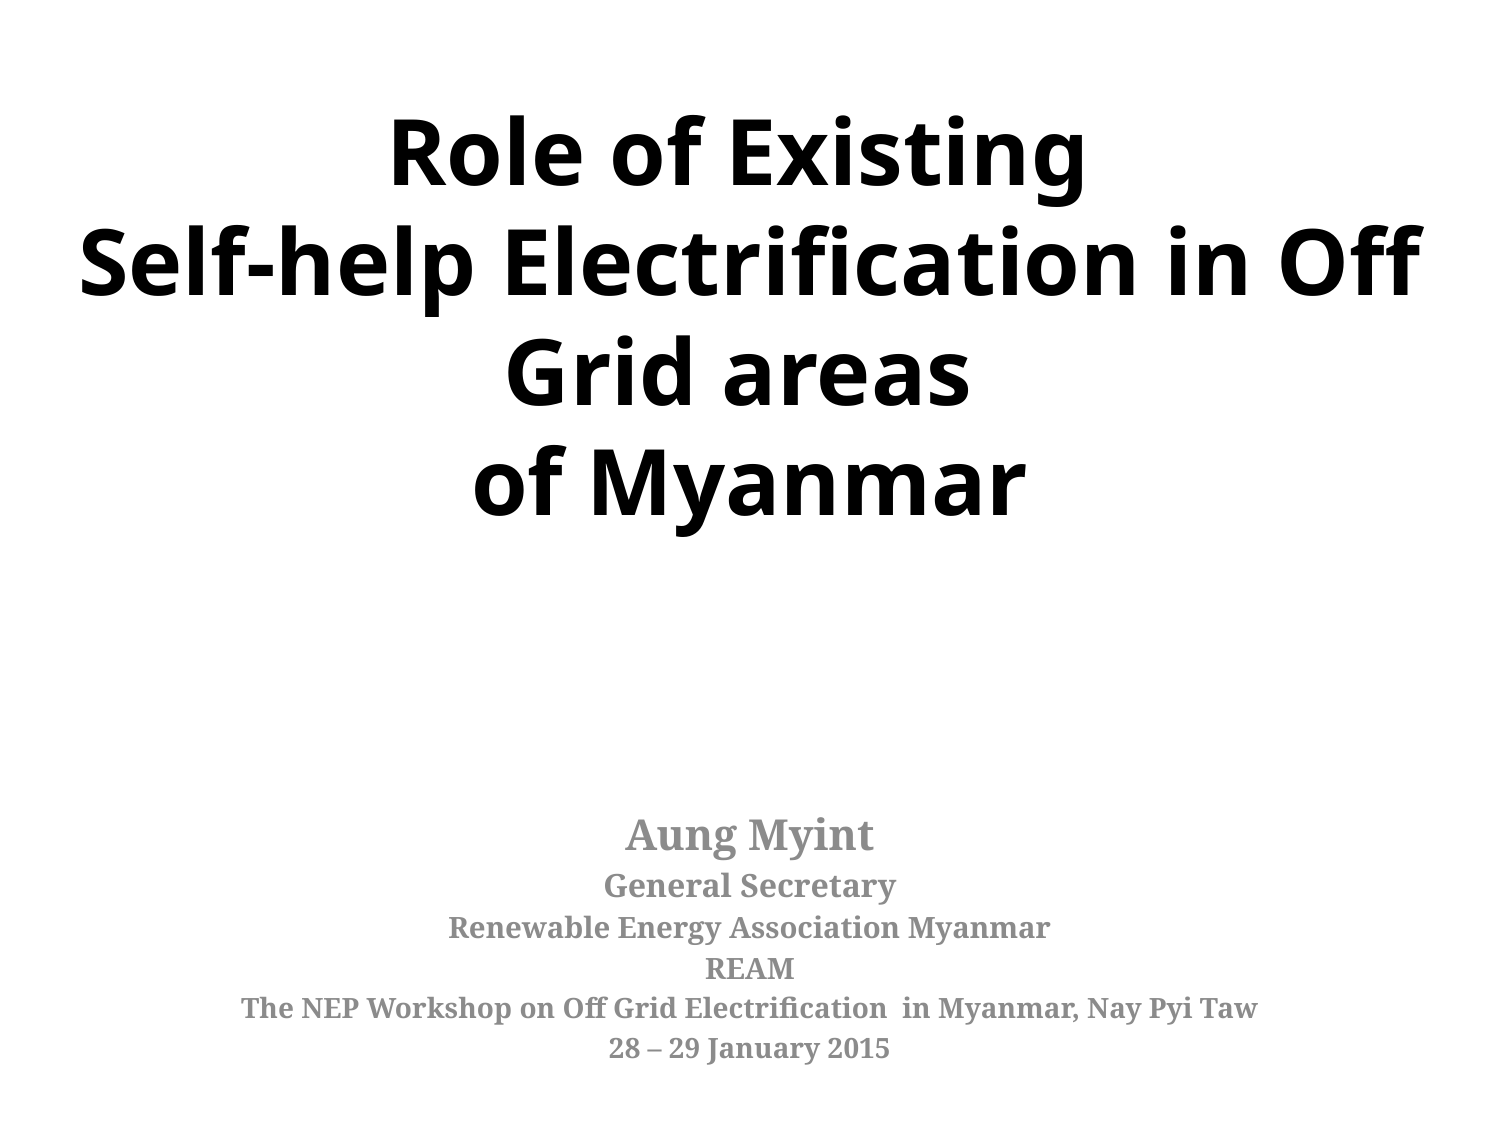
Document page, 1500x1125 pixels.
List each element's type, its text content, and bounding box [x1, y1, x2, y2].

title Role of Existing Self-help Electrification in Off Grid areas of Myanmar [0, 75, 1500, 663]
subtitle Aung Myint General Secretary Renewable Energy Association Myanmar REAM The NEP Workshop on Off Grid Electrification in Myanmar, Nay Pyi Taw 28 – 29 January 2015 [225, 800, 1275, 1088]
